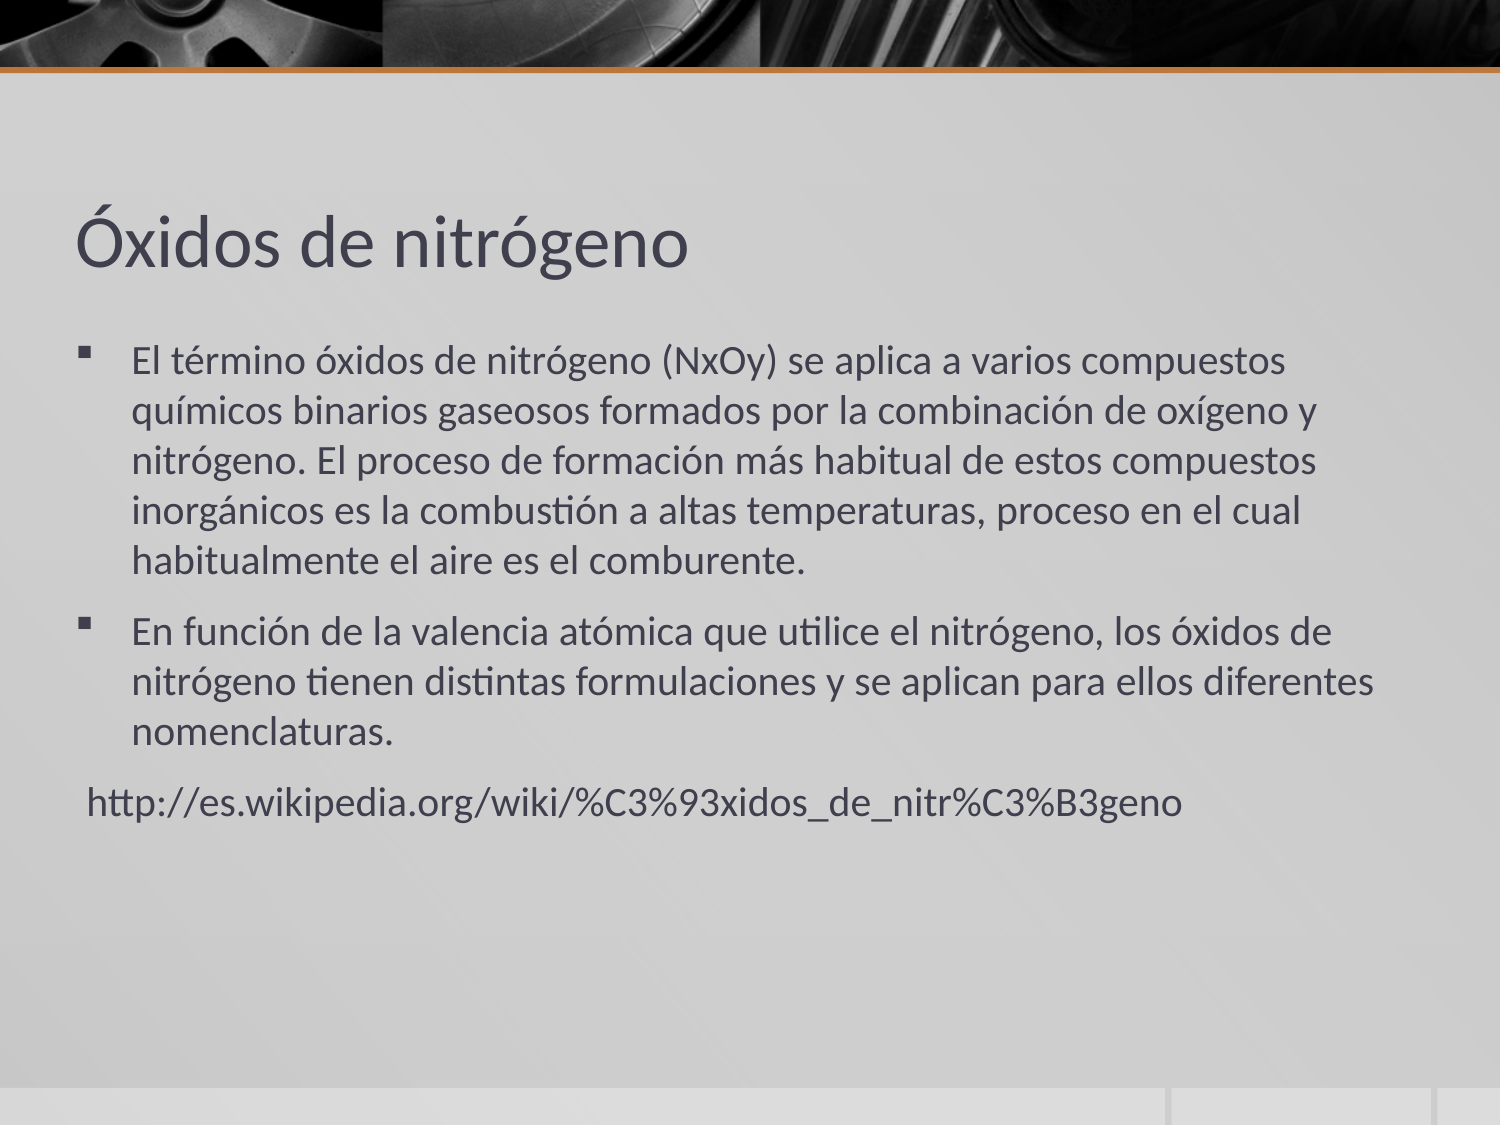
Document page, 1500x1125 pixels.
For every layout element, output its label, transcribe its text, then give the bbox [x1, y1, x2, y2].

title Óxidos de nitrógeno [75, 162, 1425, 313]
picture [0, 0, 1500, 67]
list El término óxidos de nitrógeno (NxOy) se aplica a varios compuestos químicos binarios gaseosos formados por la combinación de oxígeno y nitrógeno. El proceso de formación más habitual de estos compuestos inorgánicos es la combustión a altas temperaturas, proceso en el cual habitualmente el aire es el comburente. En función de la valencia atómica que utilice el nitrógeno, los óxidos de nitrógeno tienen distintas formulaciones y se aplican para ellos diferentes nomenclaturas. http://es.wikipedia.org/wiki/%C3%93xidos_de_nitr%C3%B3geno [75, 324, 1425, 1005]
